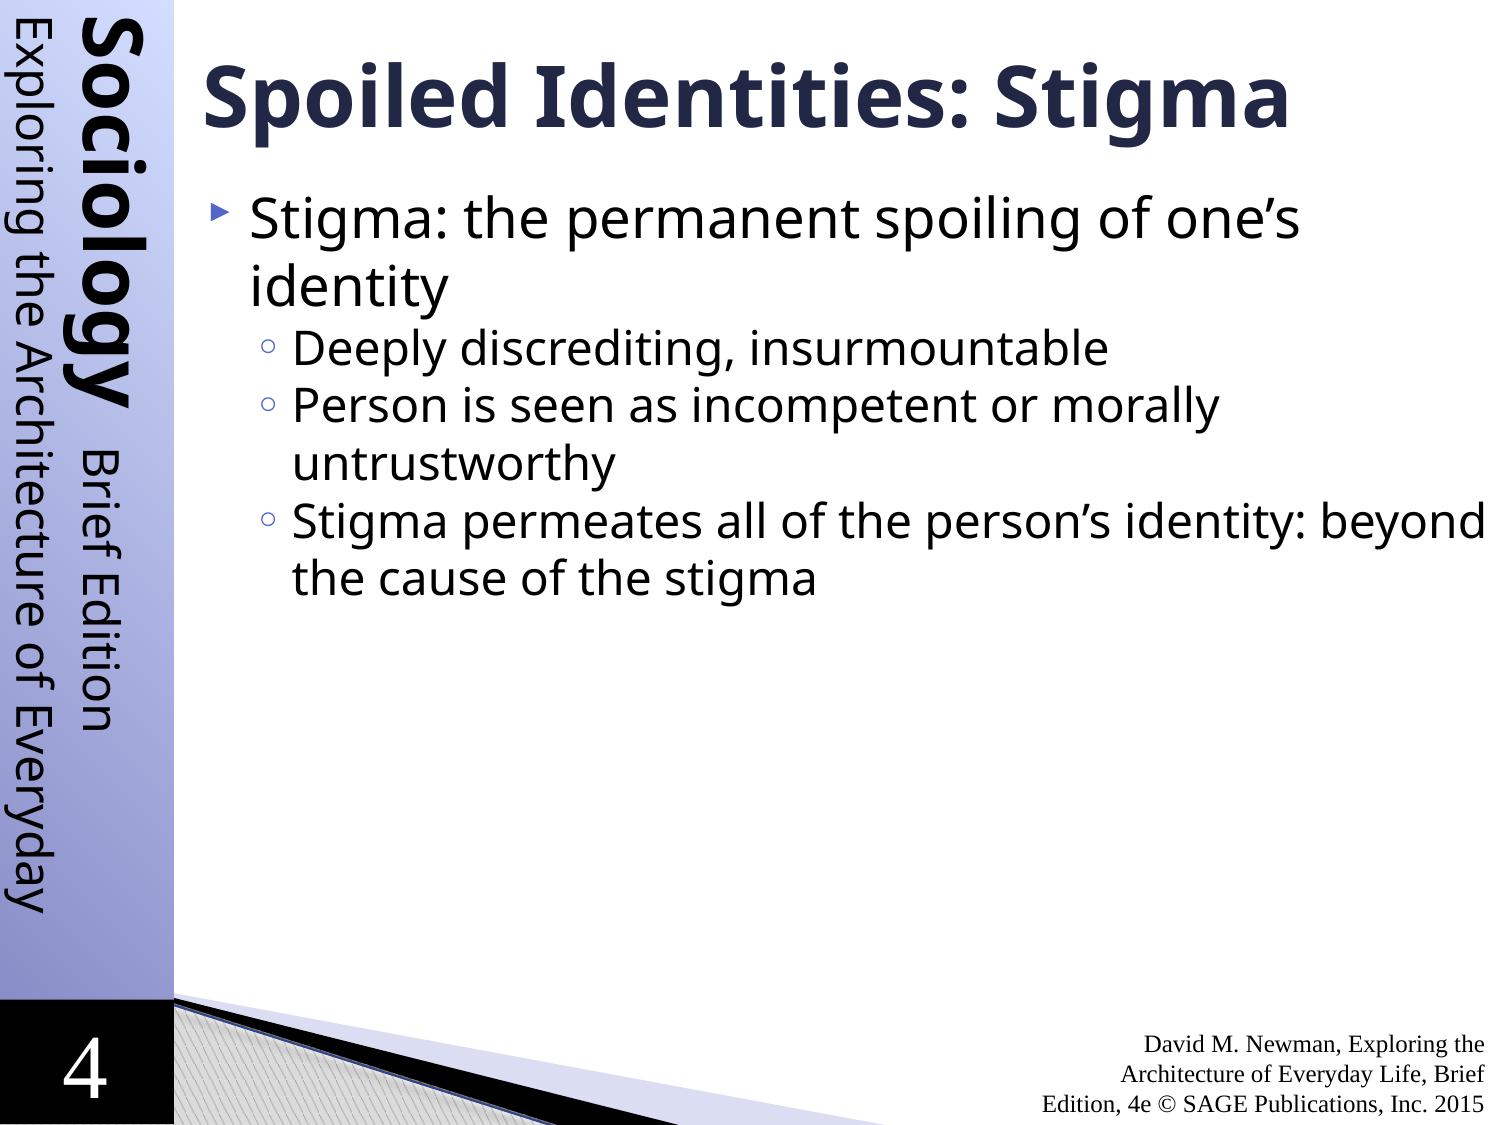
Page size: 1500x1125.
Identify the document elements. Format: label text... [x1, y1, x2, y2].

picture [174, 1003, 558, 1125]
list Stigma: the permanent spoiling of one’s identity Deeply discrediting, insurmountable Person is seen as incompetent or morally untrustworthy Stigma permeates all of the person’s identity: beyond the cause of the stigma [174, 174, 1500, 918]
title Spoiled Identities: Stigma [187, 0, 1500, 188]
footer David M. Newman, Exploring the Architecture of Everyday Life, Brief Edition, 4e © SAGE Publications, Inc. 2015 [1025, 1065, 1500, 1125]
